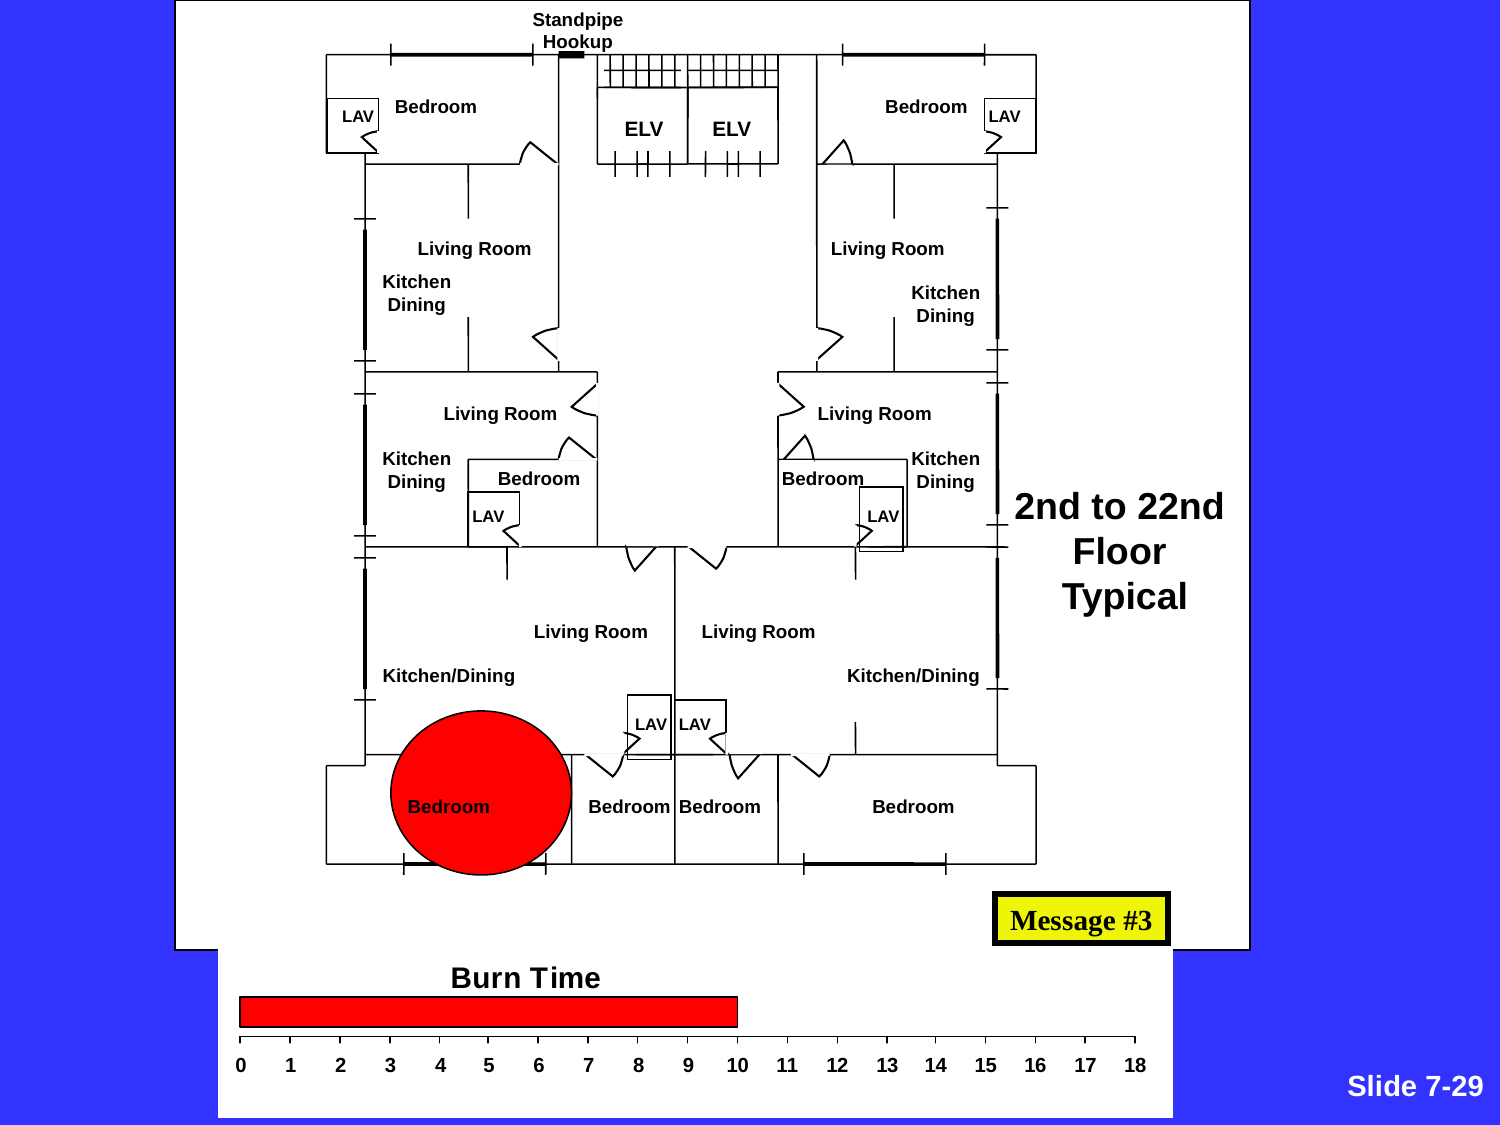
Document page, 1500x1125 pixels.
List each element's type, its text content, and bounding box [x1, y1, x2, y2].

text_box [174, 0, 1250, 950]
slide_number Slide 7-171 [1175, 1059, 1500, 1125]
text_box 2nd to 22nd Floor Typical [1041, 474, 1275, 625]
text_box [325, 0, 1038, 876]
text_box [217, 944, 1173, 1119]
text_box Message #3 [995, 893, 1168, 943]
